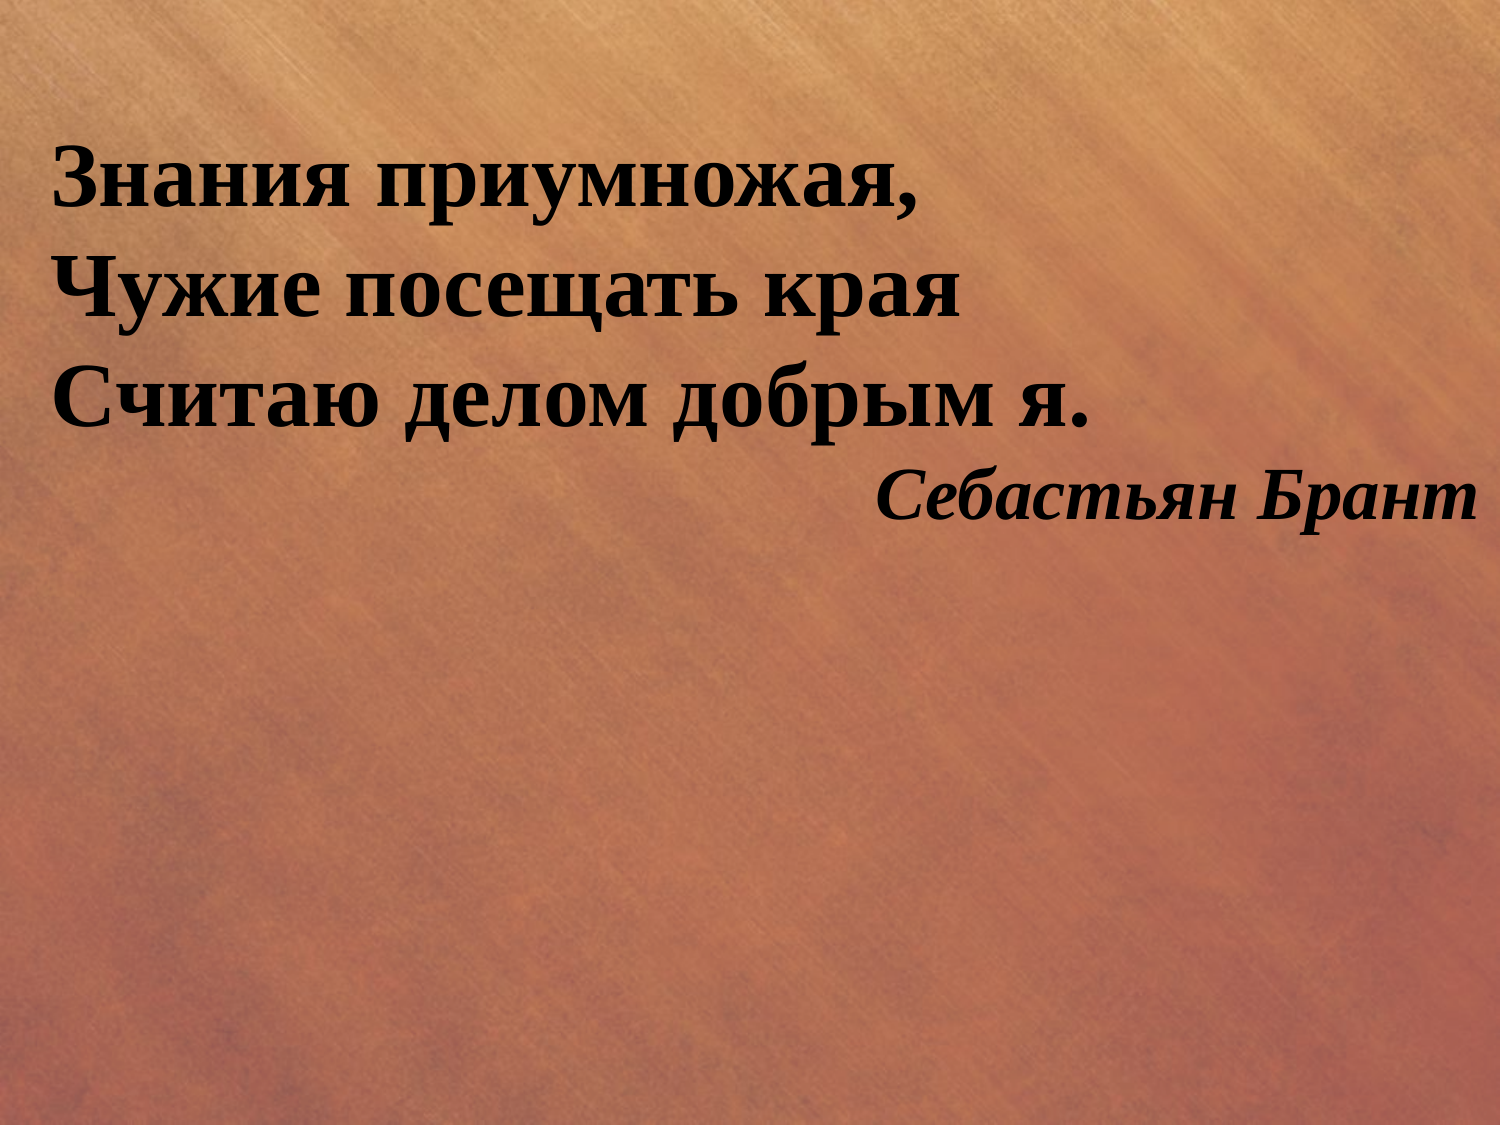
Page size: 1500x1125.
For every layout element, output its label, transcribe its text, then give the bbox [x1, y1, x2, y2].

text_box Знания приумножая, Чужие посещать края Считаю делом добрым я. Себастьян Брант [35, 107, 1500, 543]
